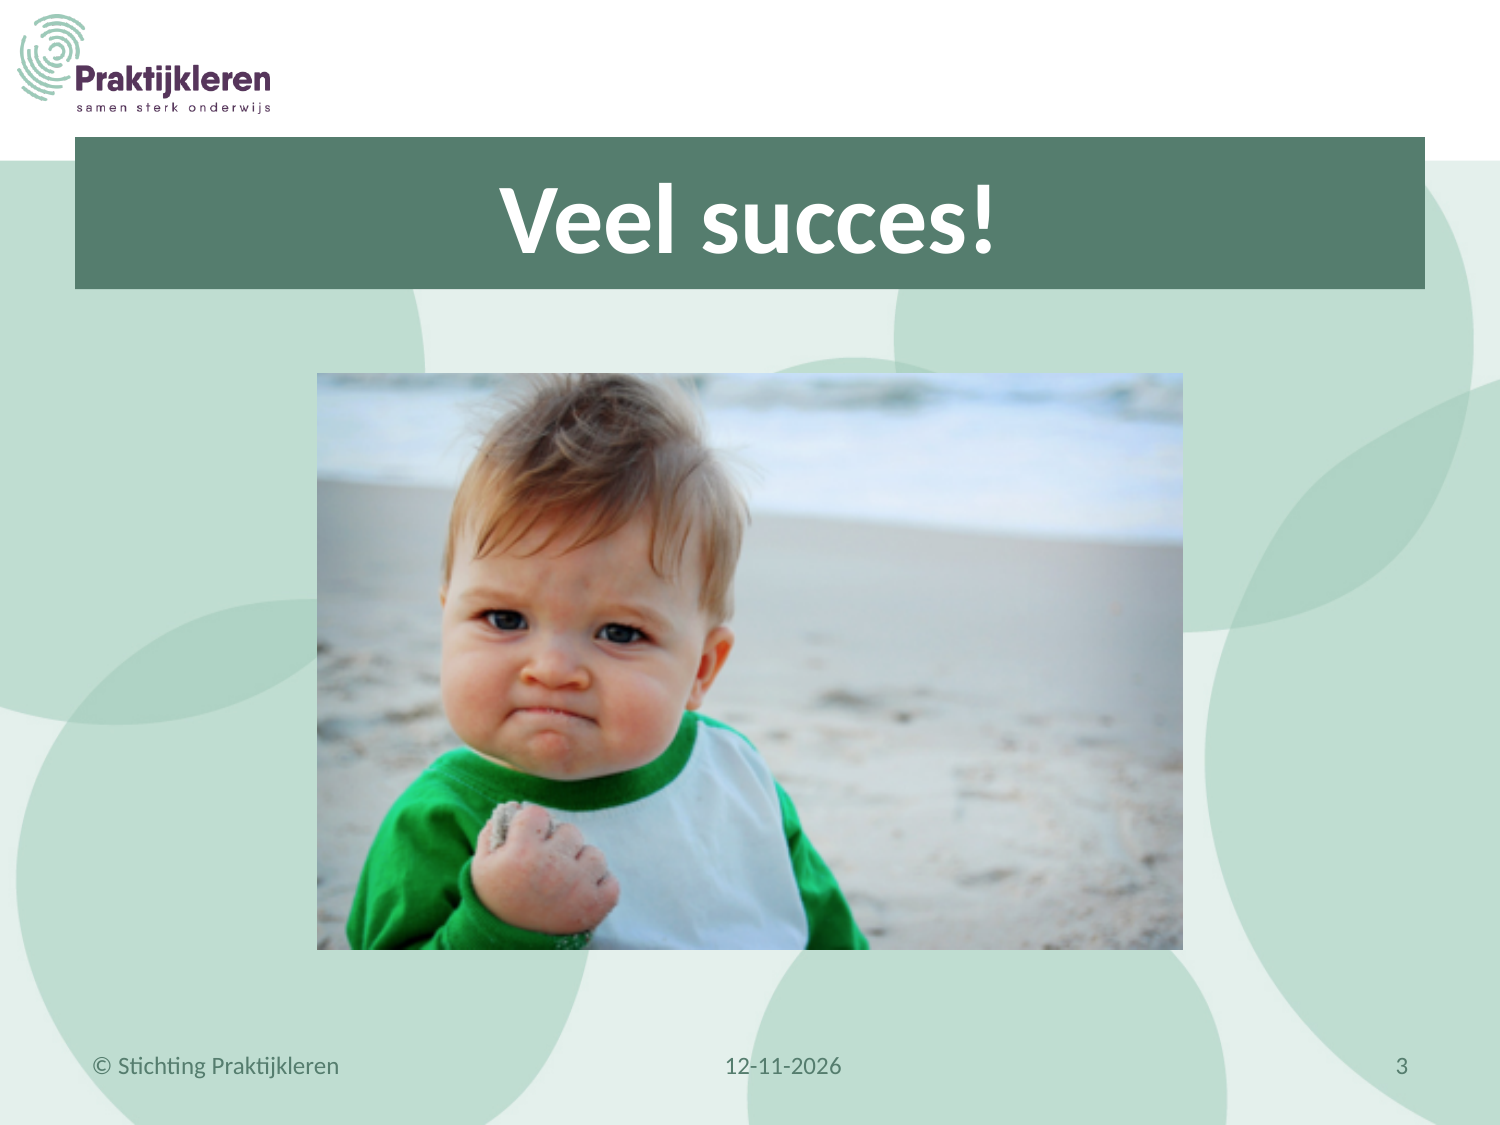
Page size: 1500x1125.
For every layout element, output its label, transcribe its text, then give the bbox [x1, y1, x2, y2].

picture [17, 14, 270, 114]
title Veel succes! [75, 137, 1425, 290]
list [317, 373, 1183, 950]
slide_number 3 [1073, 1035, 1424, 1095]
picture [0, 161, 1500, 1125]
footer © Stichting Praktijkleren [76, 1035, 552, 1095]
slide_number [608, 1035, 959, 1095]
